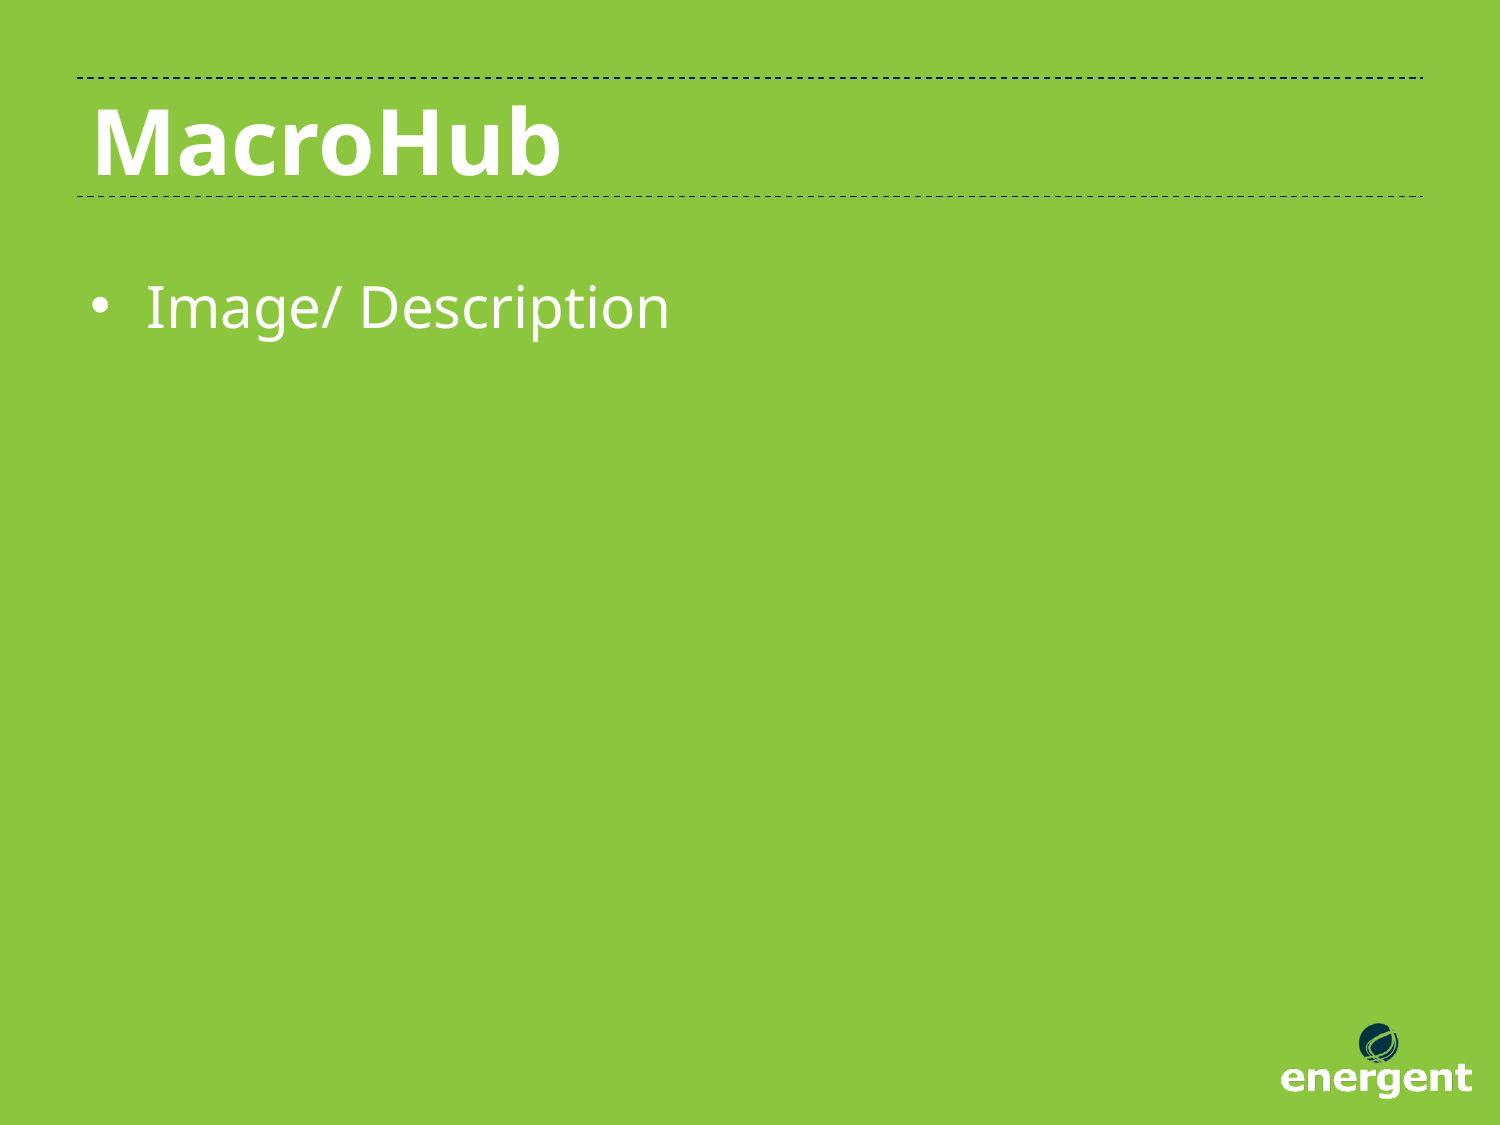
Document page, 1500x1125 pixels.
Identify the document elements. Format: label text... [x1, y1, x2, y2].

title MacroHub [75, 45, 1425, 233]
list Image/ Description [75, 262, 738, 1005]
picture [1281, 1023, 1472, 1099]
